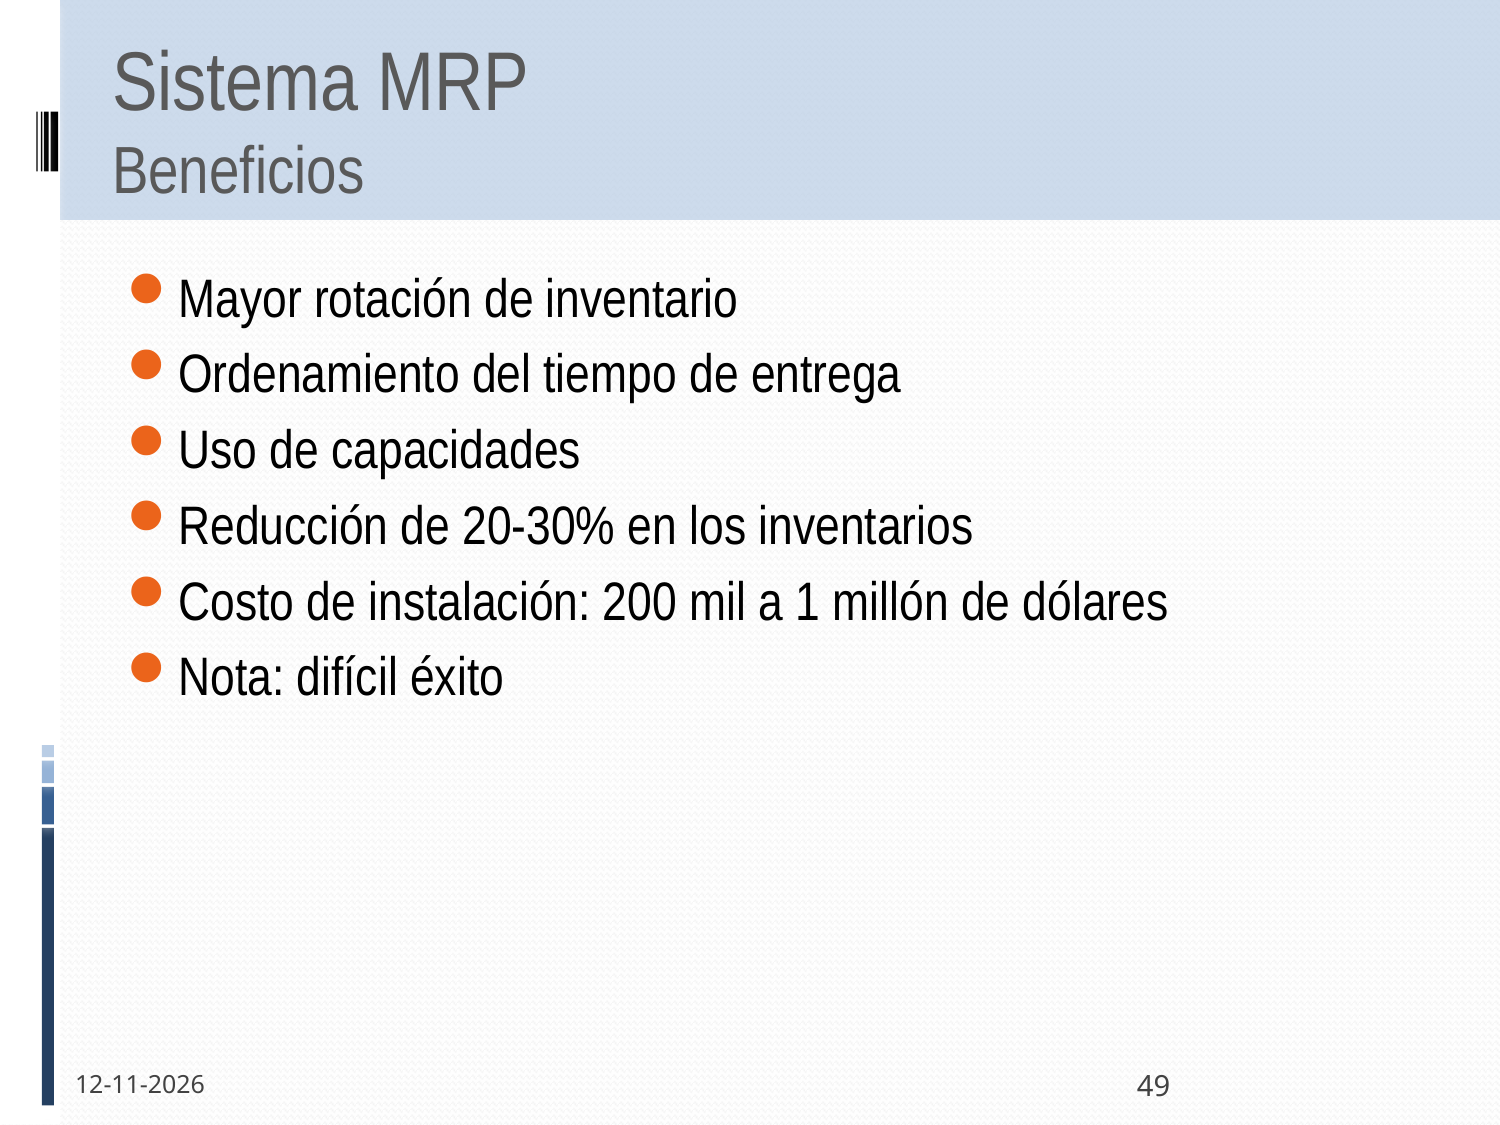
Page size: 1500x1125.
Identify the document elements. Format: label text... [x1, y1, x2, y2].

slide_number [75, 1042, 243, 1103]
list Mayor rotación de inventario Ordenamiento del tiempo de entrega Uso de capacidades Reducción de 20-30% en los inventarios Costo de instalación: 200 mil a 1 millón de dólares Nota: difícil éxito [111, 255, 1436, 1038]
title Sistema MRP Beneficios [111, 18, 1436, 207]
slide_number 49 [1045, 1046, 1171, 1107]
